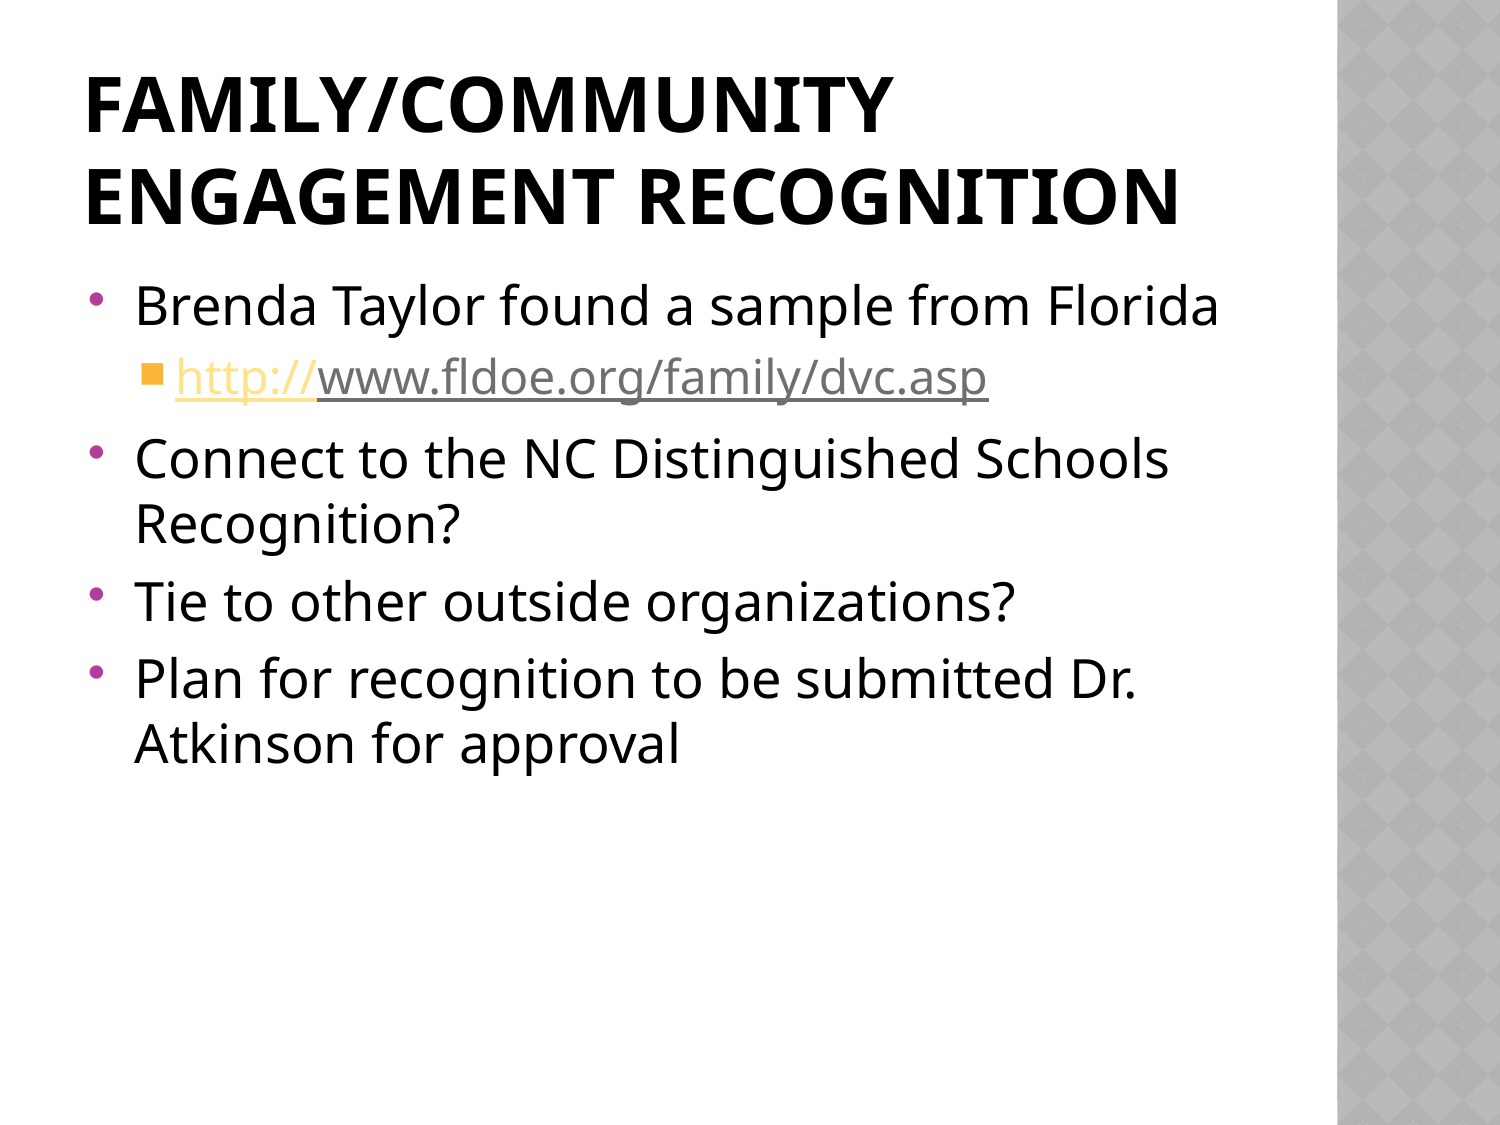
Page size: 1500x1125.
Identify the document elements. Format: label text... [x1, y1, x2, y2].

list Brenda Taylor found a sample from Florida http://www.fldoe.org/family/dvc.asp Connect to the NC Distinguished Schools Recognition? Tie to other outside organizations? Plan for recognition to be submitted Dr. Atkinson for approval [75, 264, 1263, 1059]
title Family/Community engagement recognition [75, 52, 1263, 240]
